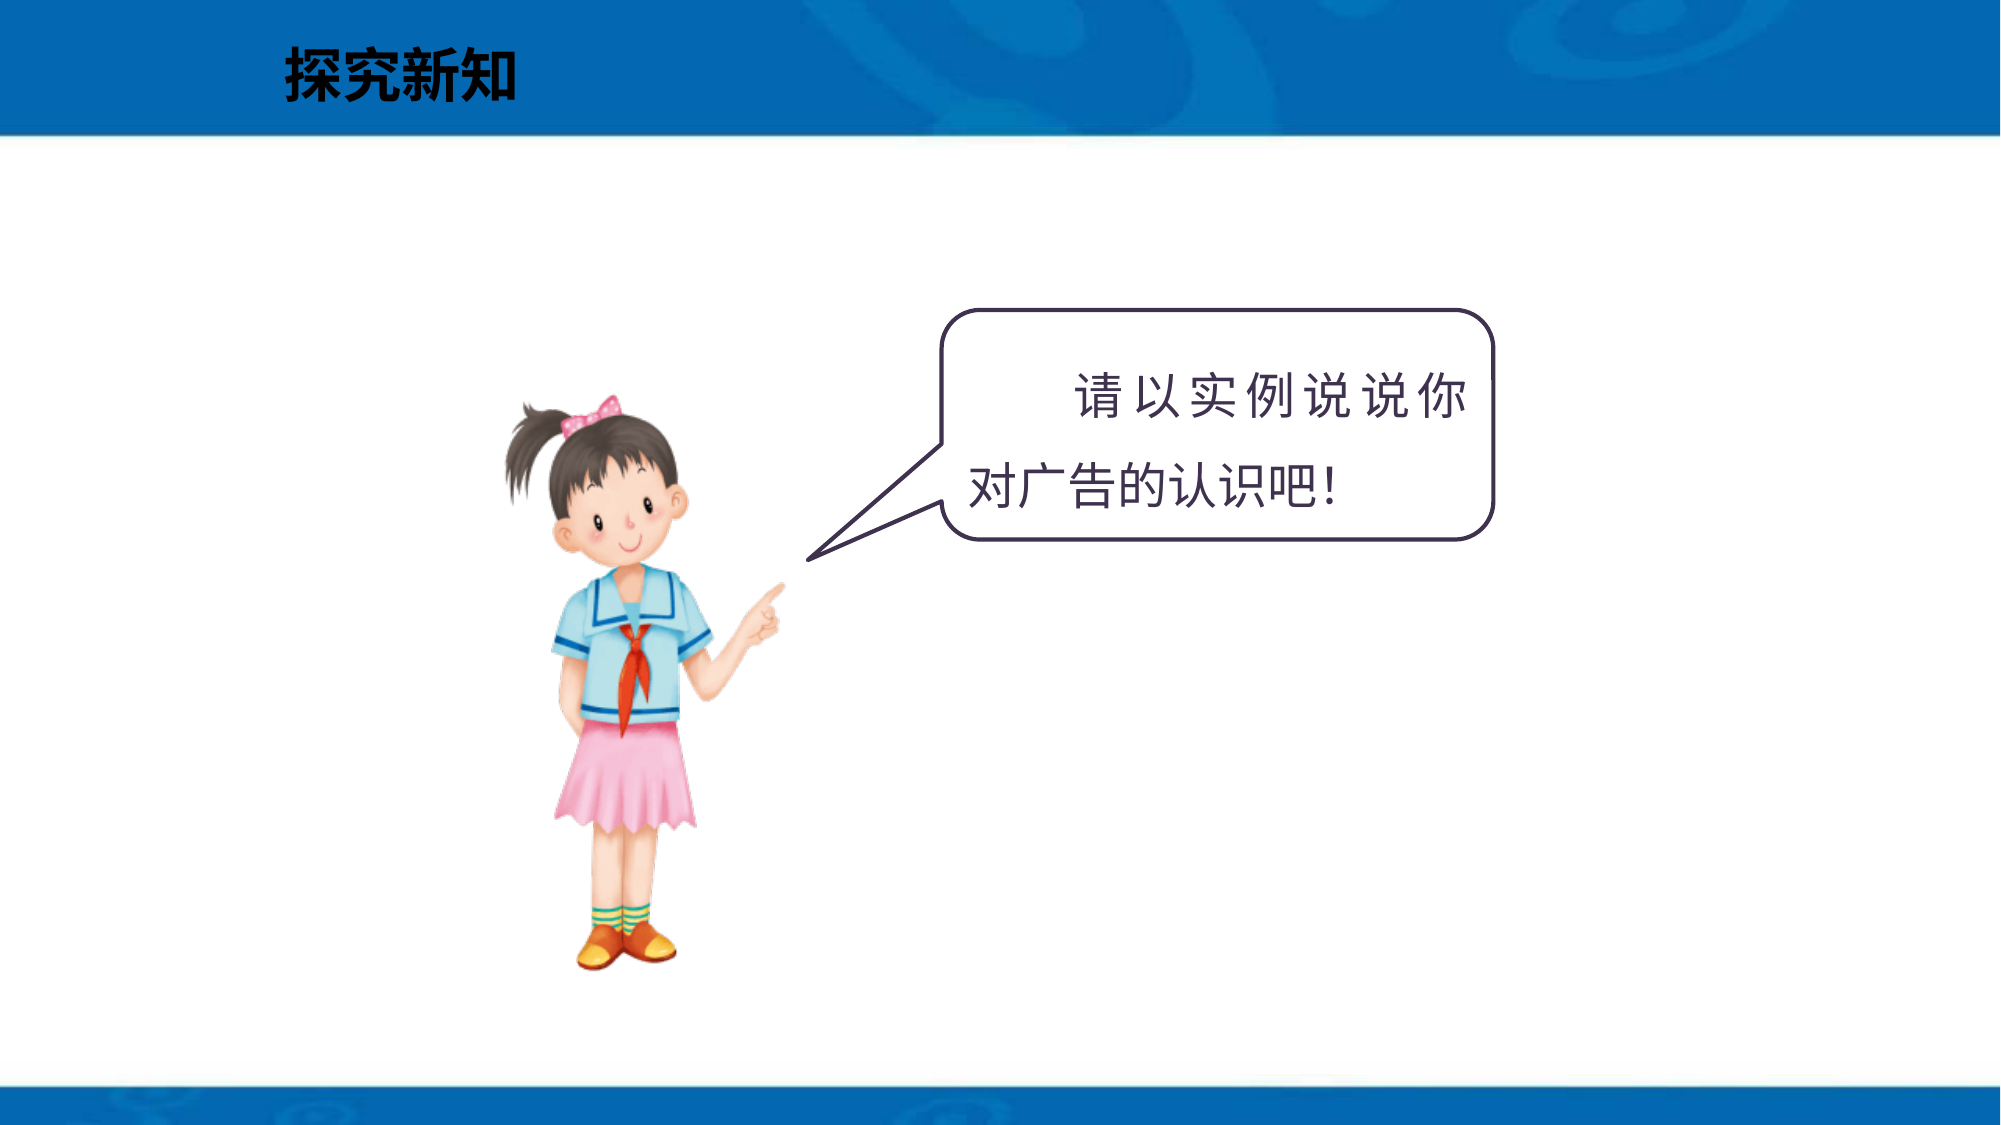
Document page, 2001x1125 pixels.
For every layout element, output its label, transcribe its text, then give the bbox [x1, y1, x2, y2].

text_box 请以实例说说你对广告的认识吧！ [805, 307, 1496, 563]
picture [0, 0, 2001, 1125]
title 探究新知 [268, 38, 1733, 119]
